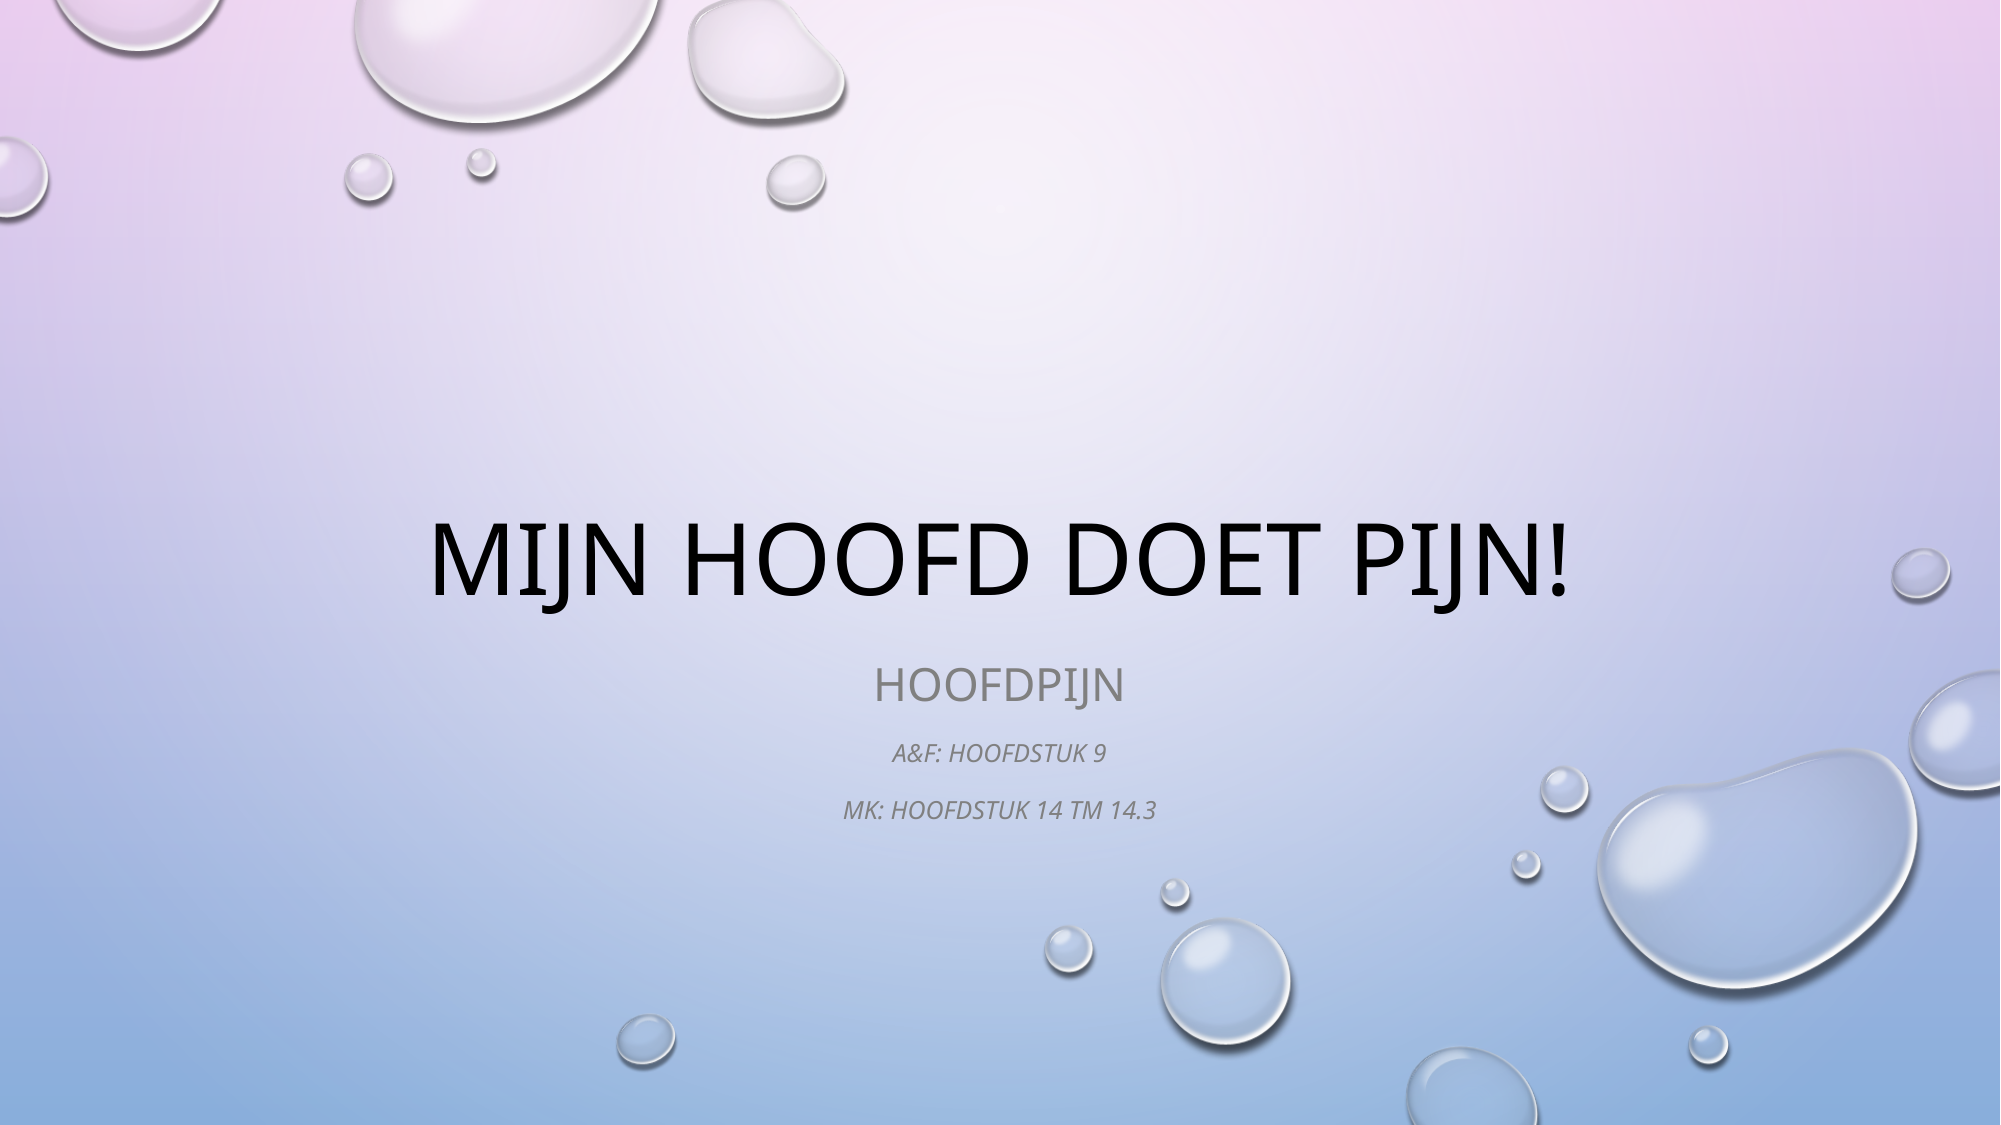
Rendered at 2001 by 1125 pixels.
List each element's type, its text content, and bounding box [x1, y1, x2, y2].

picture [0, 0, 2000, 1125]
subtitle Hoofdpijn A&F: hoofdstuk 9 MK: hoofdstuk 14 tm 14.3 [287, 637, 1713, 863]
title Mijn hoofd doet pijn! [287, 213, 1713, 625]
